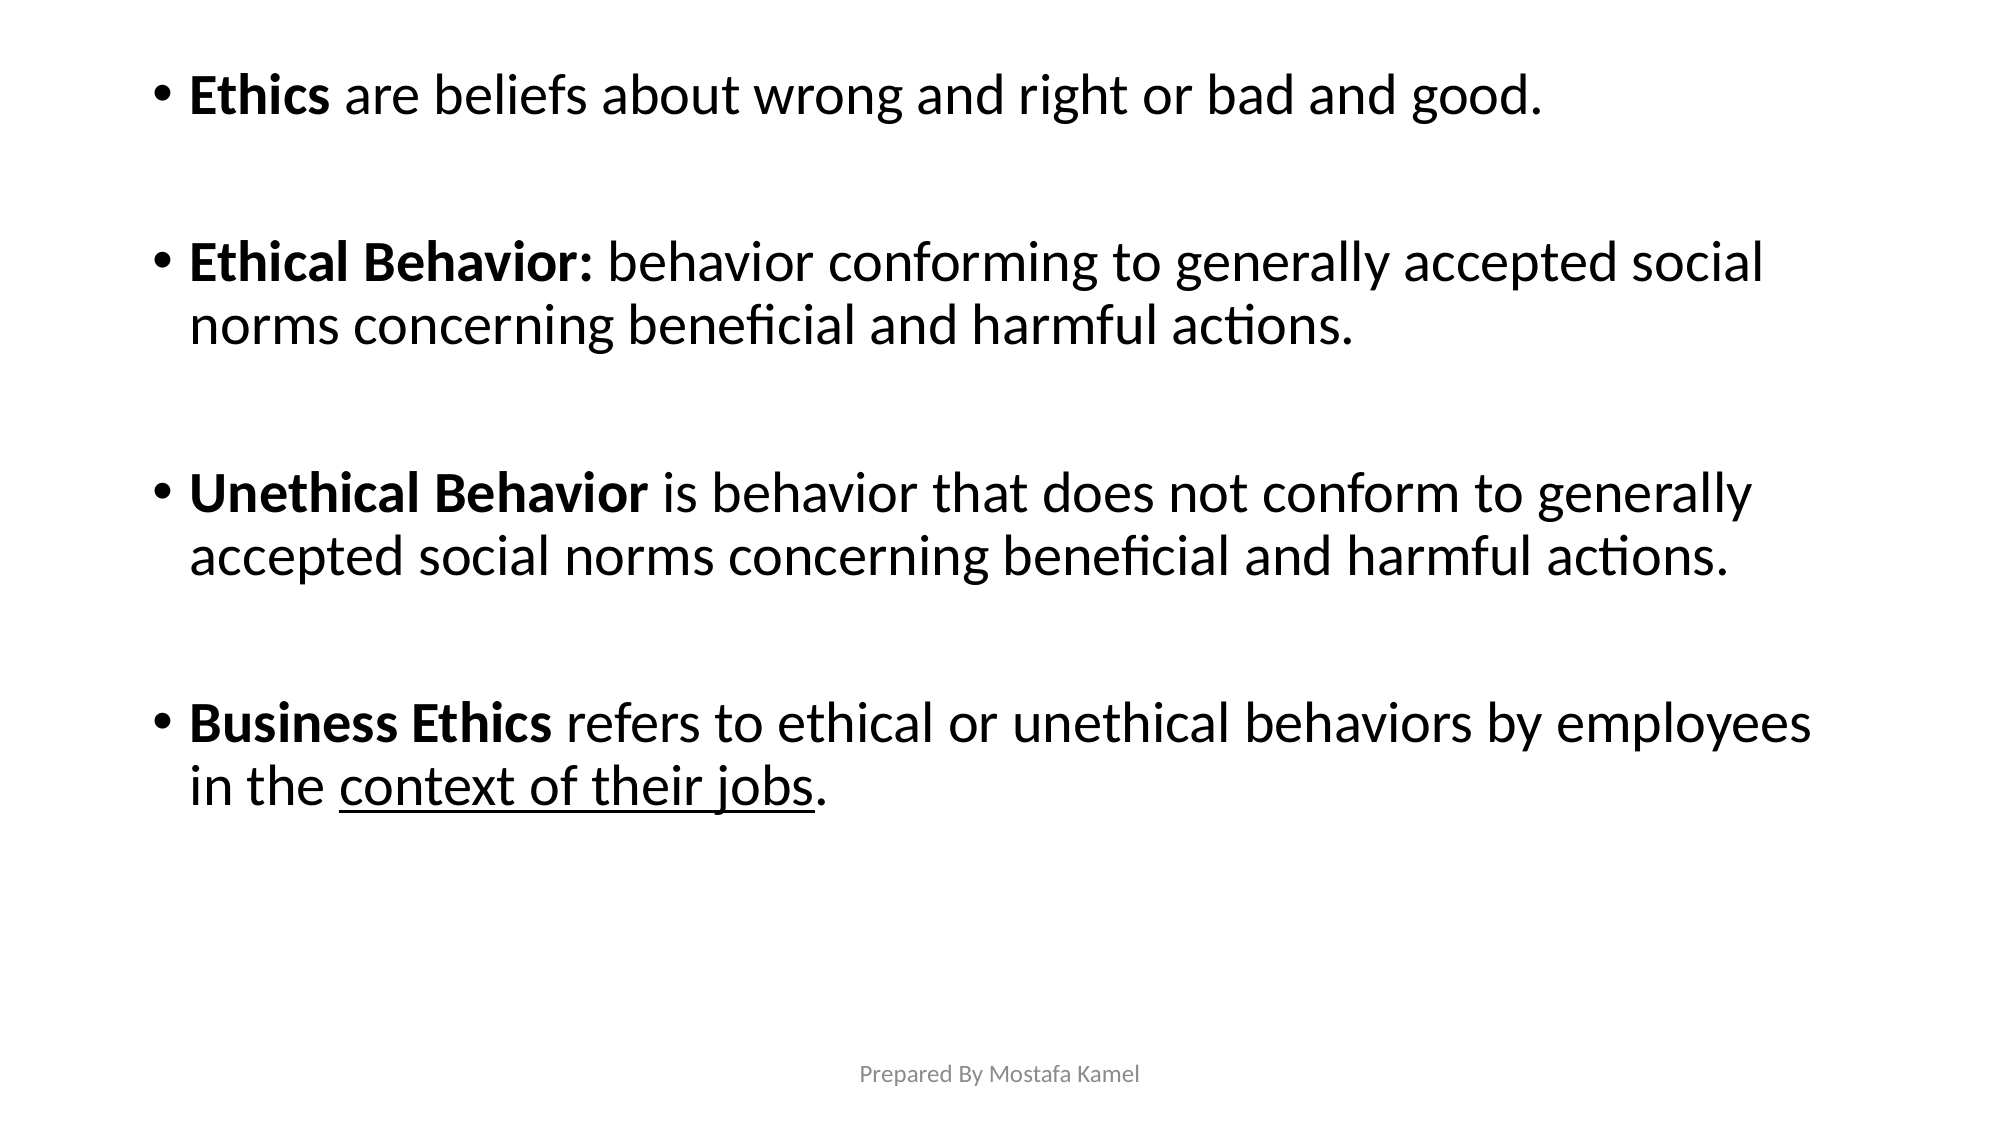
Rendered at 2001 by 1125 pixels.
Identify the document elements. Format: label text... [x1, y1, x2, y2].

list Ethics are beliefs about wrong and right or bad and good. Ethical Behavior: behavior conforming to generally accepted social norms concerning beneficial and harmful actions. Unethical Behavior is behavior that does not conform to generally accepted social norms concerning beneficial and harmful actions. Business Ethics refers to ethical or unethical behaviors by employees in the context of their jobs. [137, 56, 1863, 1014]
footer Prepared By Mostafa Kamel [662, 1042, 1338, 1103]
